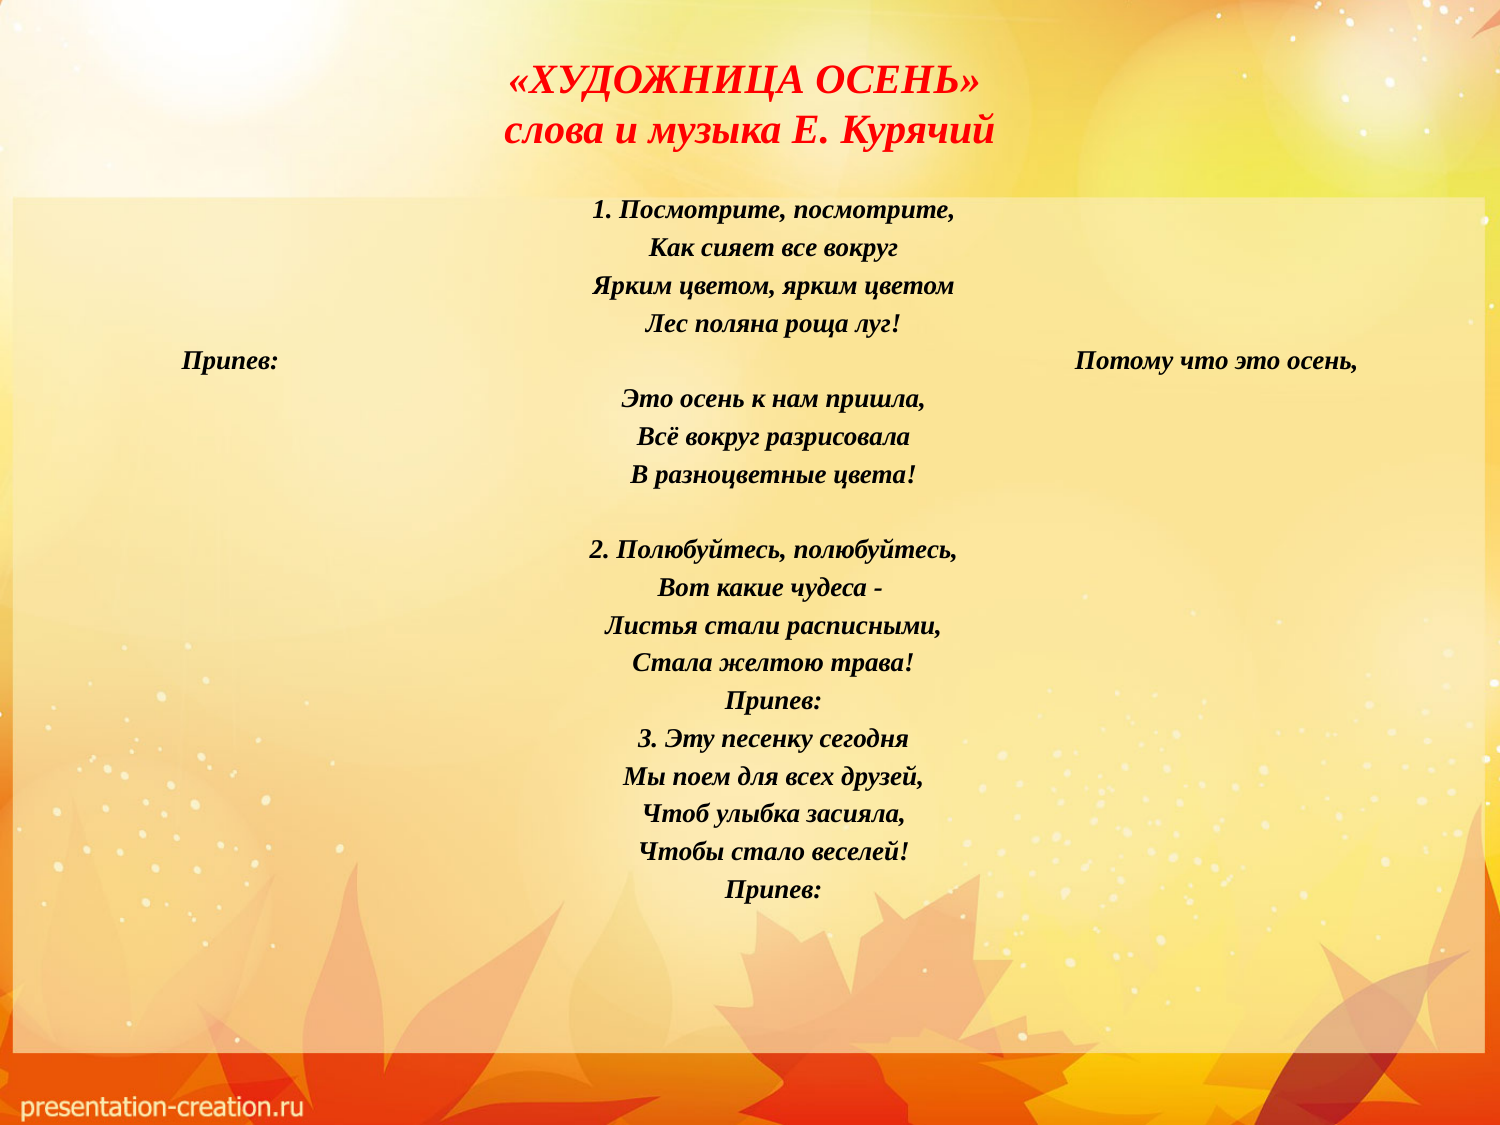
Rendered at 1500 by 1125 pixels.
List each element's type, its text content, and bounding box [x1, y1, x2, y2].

picture [0, 0, 1500, 1125]
title «ХУДОЖНИЦА ОСЕНЬ» слова и музыка Е. Курячий [29, 8, 1471, 196]
list 1. Посмотрите, посмотрите, Как сияет все вокруг Ярким цветом, ярким цветом Лес поляна роща луг! Припев: Потому что это осень, Это осень к нам пришла, Всё вокруг разрисовала В разноцветные цвета! 2. Полюбуйтесь, полюбуйтесь, Вот какие чудеса - Листья стали расписными, Стала желтою трава! Припев: 3. Эту песенку сегодня Мы поем для всех друзей, Чтоб улыбка засияла, Чтобы стало веселей! Припев: [135, 196, 1412, 963]
